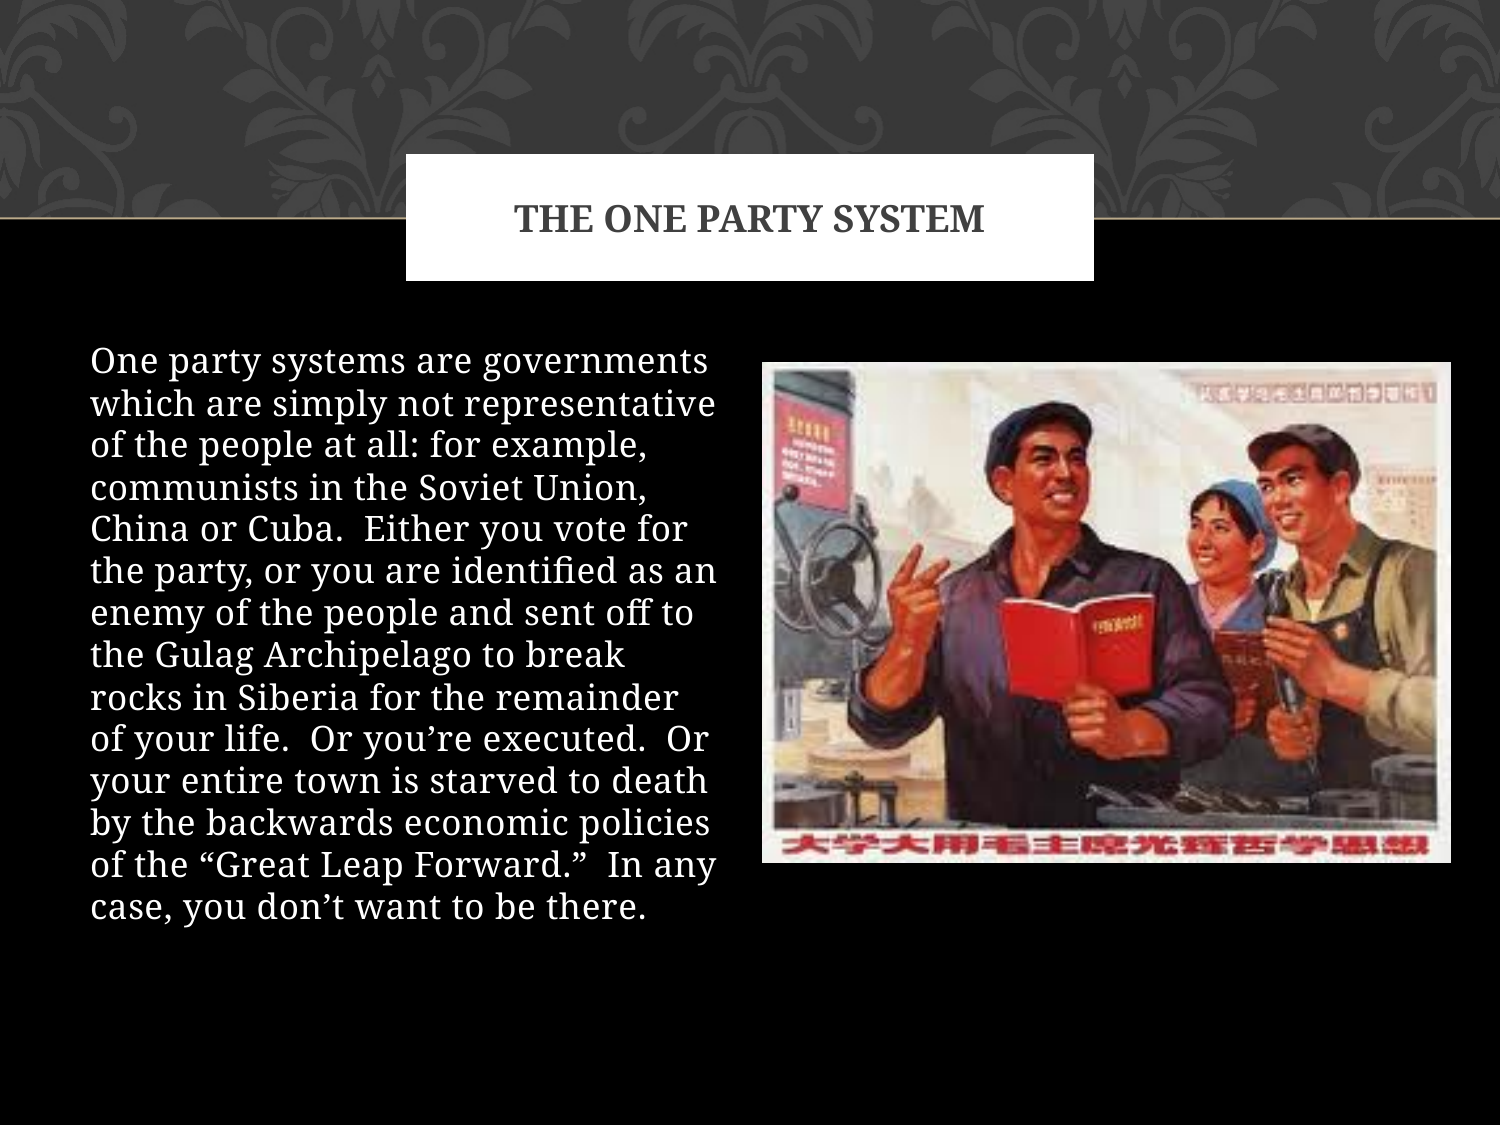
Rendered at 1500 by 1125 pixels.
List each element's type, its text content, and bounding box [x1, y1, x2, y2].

title The One party system [406, 154, 1094, 281]
list One party systems are governments which are simply not representative of the people at all: for example, communists in the Soviet Union, China or Cuba. Either you vote for the party, or you are identified as an enemy of the people and sent off to the Gulag Archipelago to break rocks in Siberia for the remainder of your life. Or you’re executed. Or your entire town is starved to death by the backwards economic policies of the “Great Leap Forward.” In any case, you don’t want to be there. [75, 331, 735, 989]
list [762, 362, 1452, 863]
